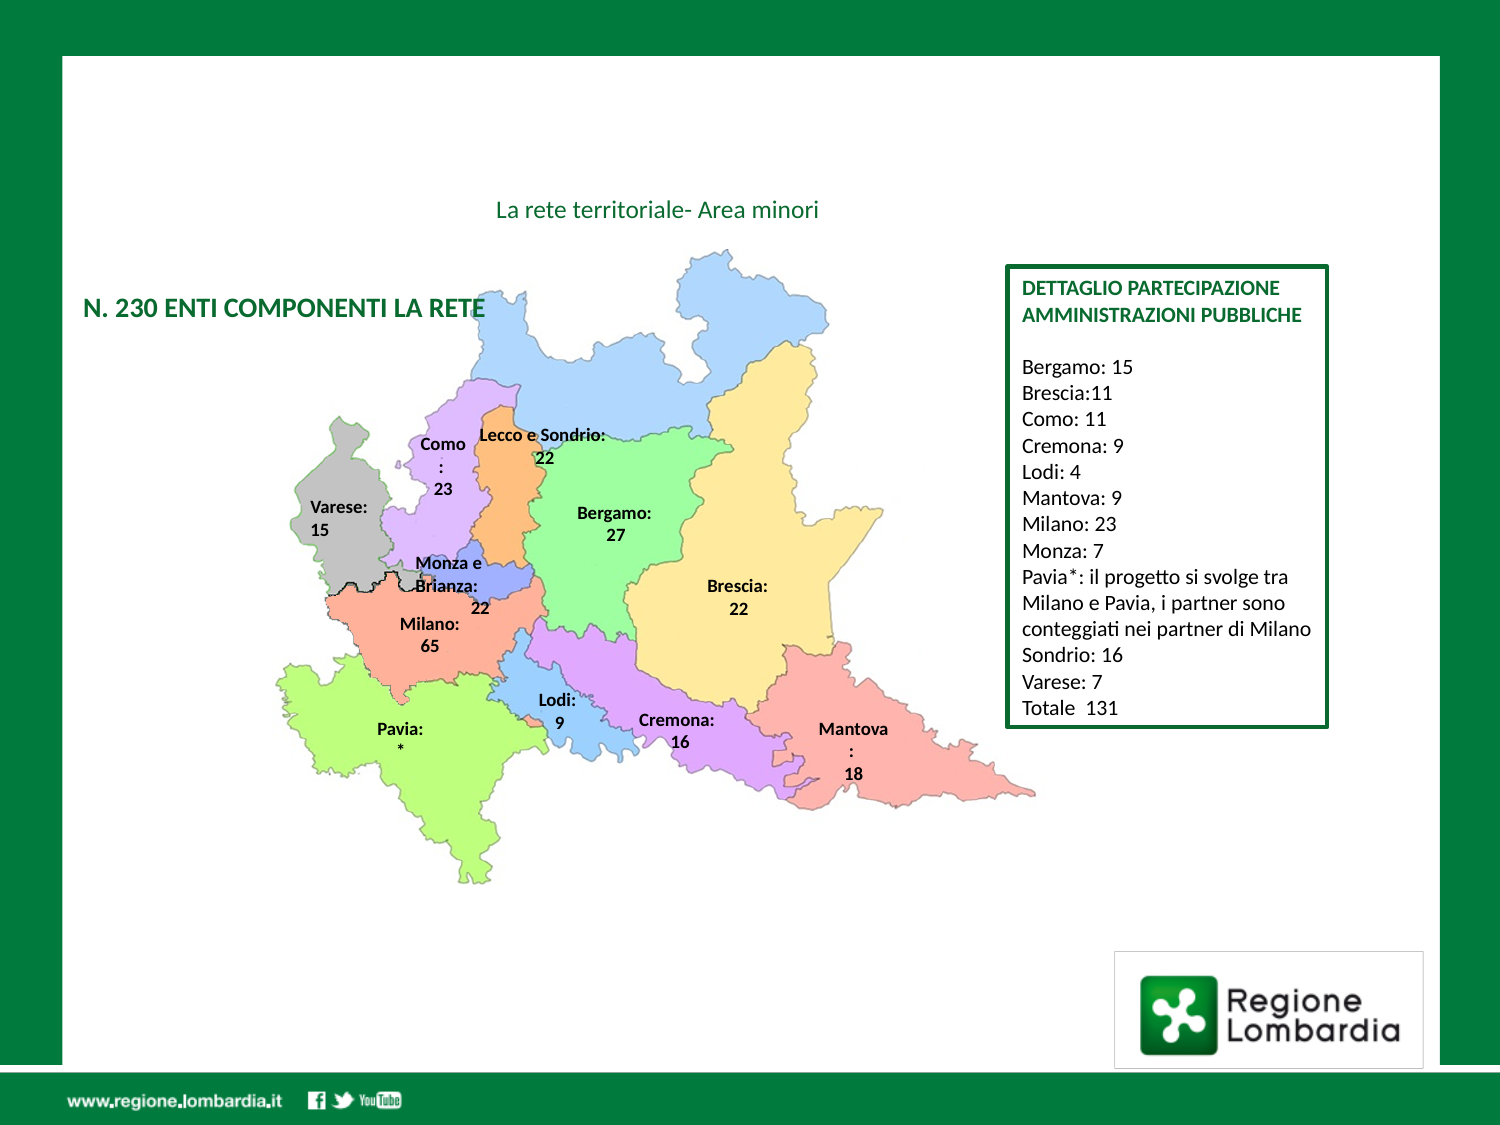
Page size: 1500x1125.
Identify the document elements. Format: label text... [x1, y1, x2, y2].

picture [272, 248, 1047, 885]
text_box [295, 415, 904, 793]
title La rete territoriale- Area minori [481, 185, 1500, 231]
text_box N. 230 ENTI COMPONENTI LA RETE [83, 288, 267, 323]
text_box DETTAGLIO PARTECIPAZIONE AMMINISTRAZIONI PUBBLICHE Bergamo: 15 Brescia:11 Como: 11 Cremona: 9 Lodi: 4 Mantova: 9 Milano: 23 Monza: 7 Pavia*: il progetto si svolge tra Milano e Pavia, i partner sono conteggiati nei partner di Milano Sondrio: 16 Varese: 7 Totale 131 [1052, 266, 1327, 728]
